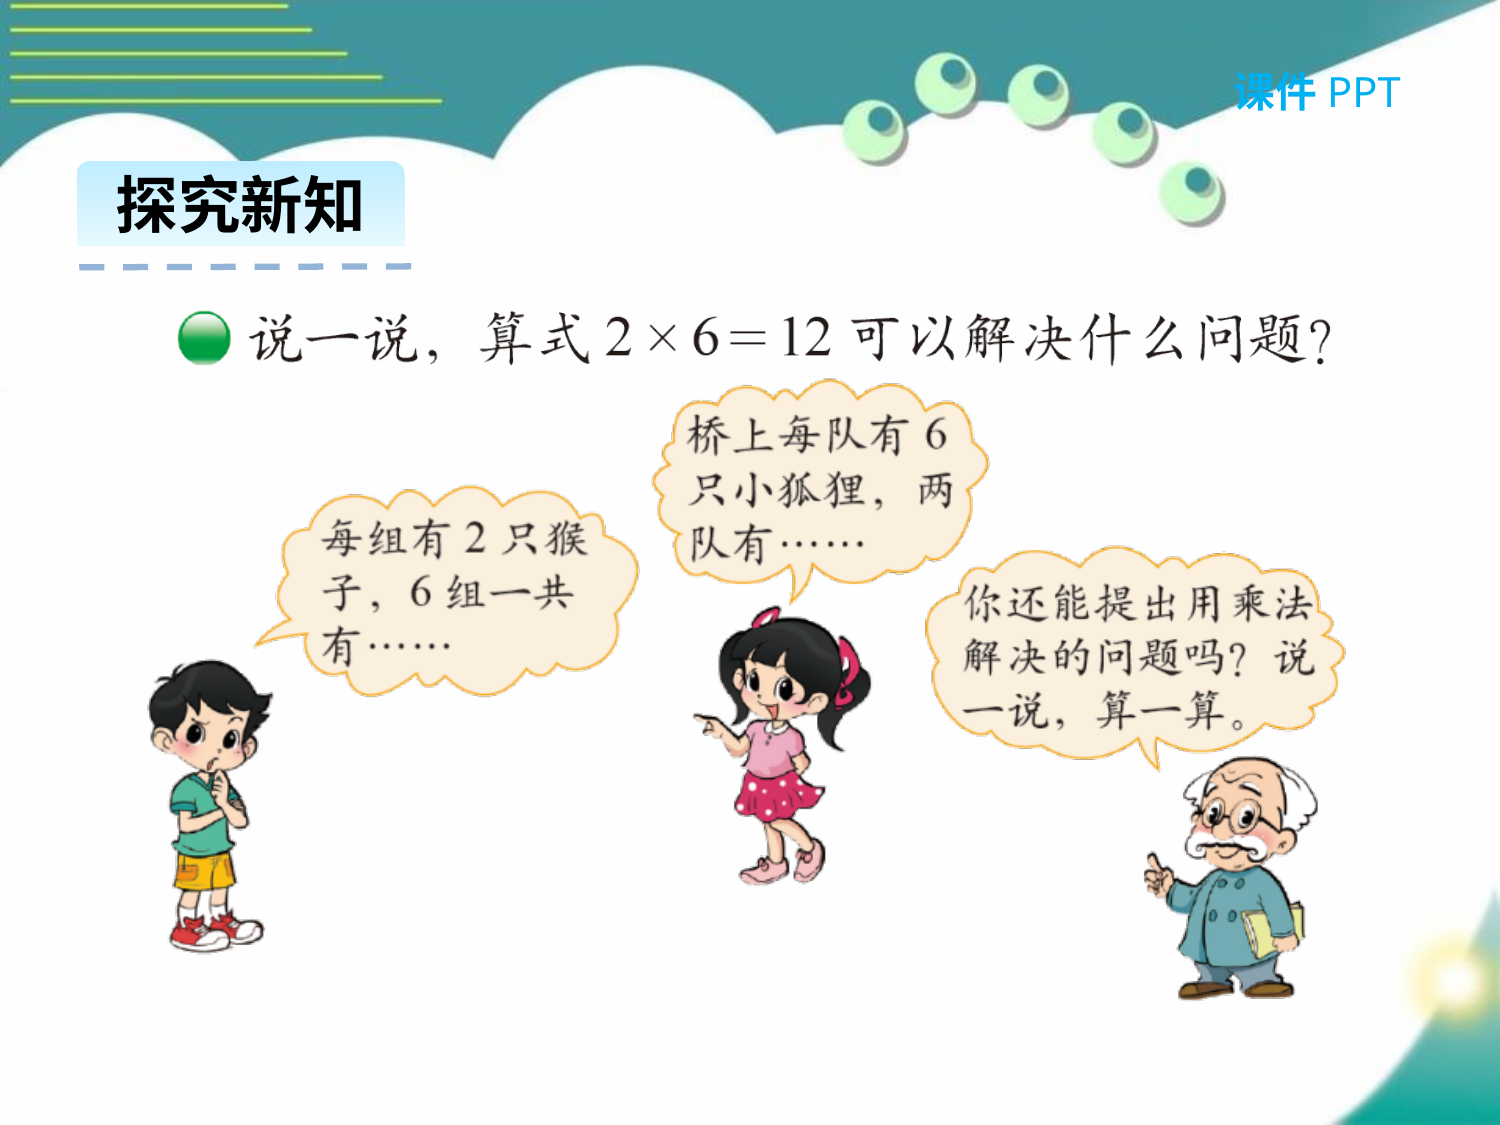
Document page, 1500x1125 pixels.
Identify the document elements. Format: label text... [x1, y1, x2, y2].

picture [0, 0, 1500, 1125]
text_box 课件PPT [1218, 58, 1418, 124]
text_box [76, 160, 420, 268]
